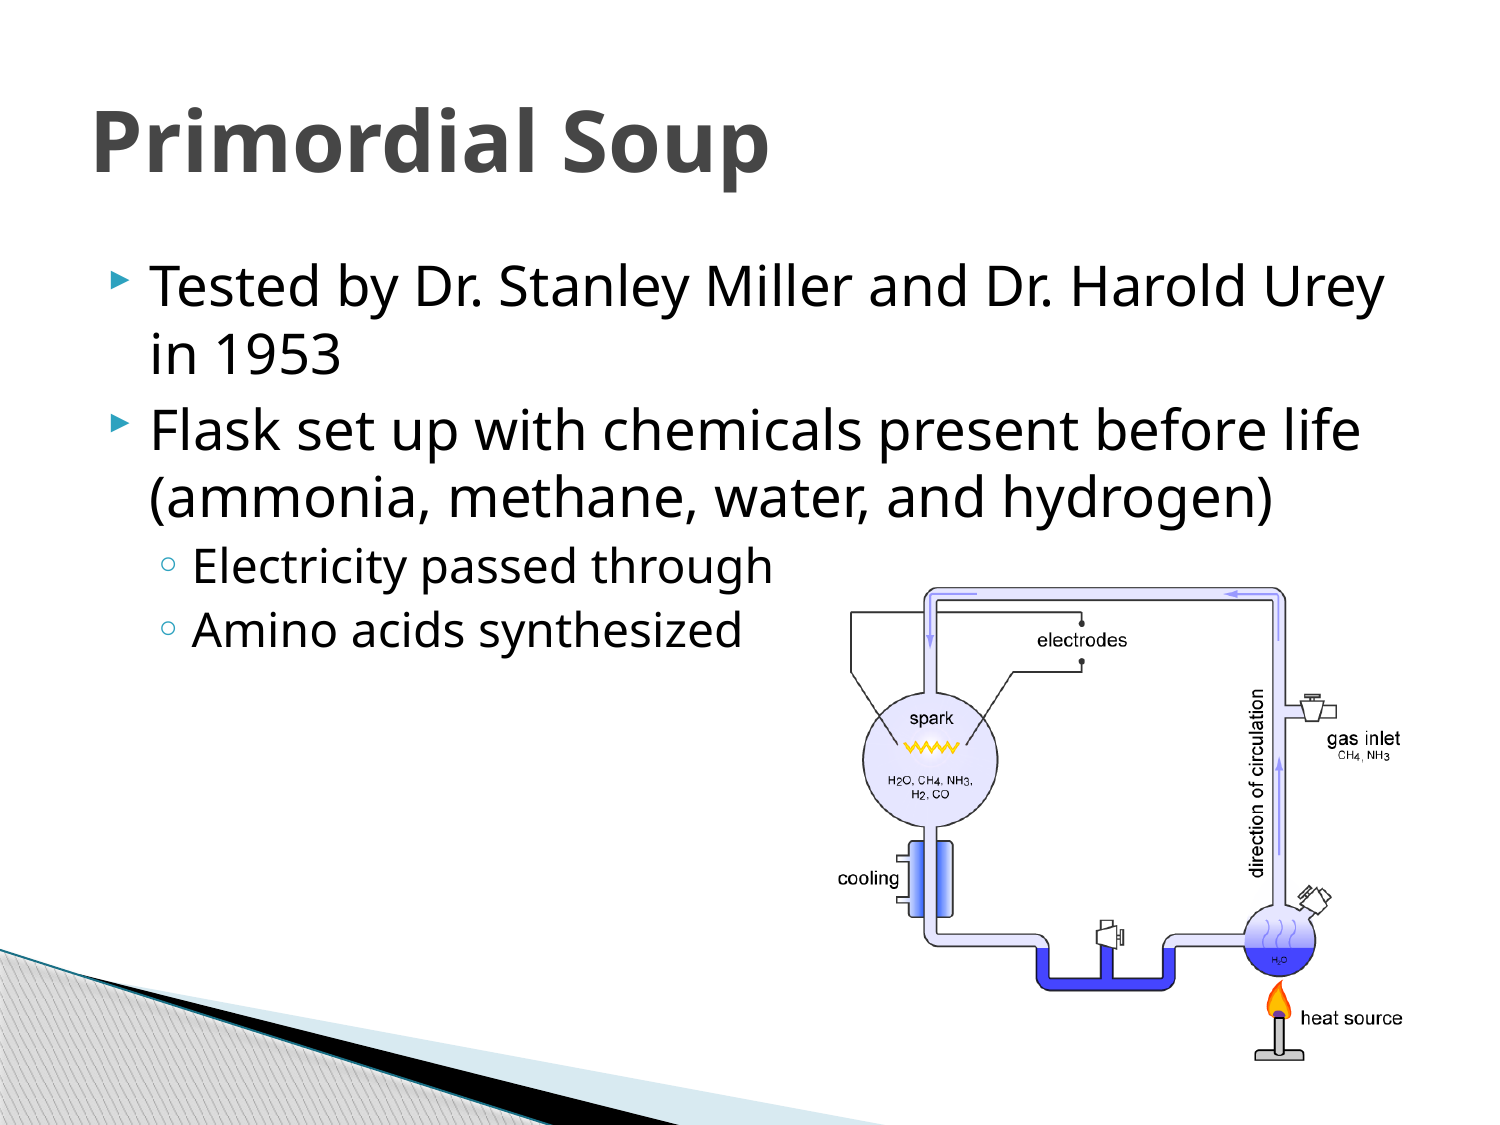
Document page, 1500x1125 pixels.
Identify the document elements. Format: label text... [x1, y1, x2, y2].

list Tested by Dr. Stanley Miller and Dr. Harold Urey in 1953 Flask set up with chemicals present before life (ammonia, methane, water, and hydrogen) Electricity passed through Amino acids synthesized [75, 243, 1425, 986]
title Primordial Soup [75, 45, 1425, 233]
picture [812, 574, 1426, 1066]
